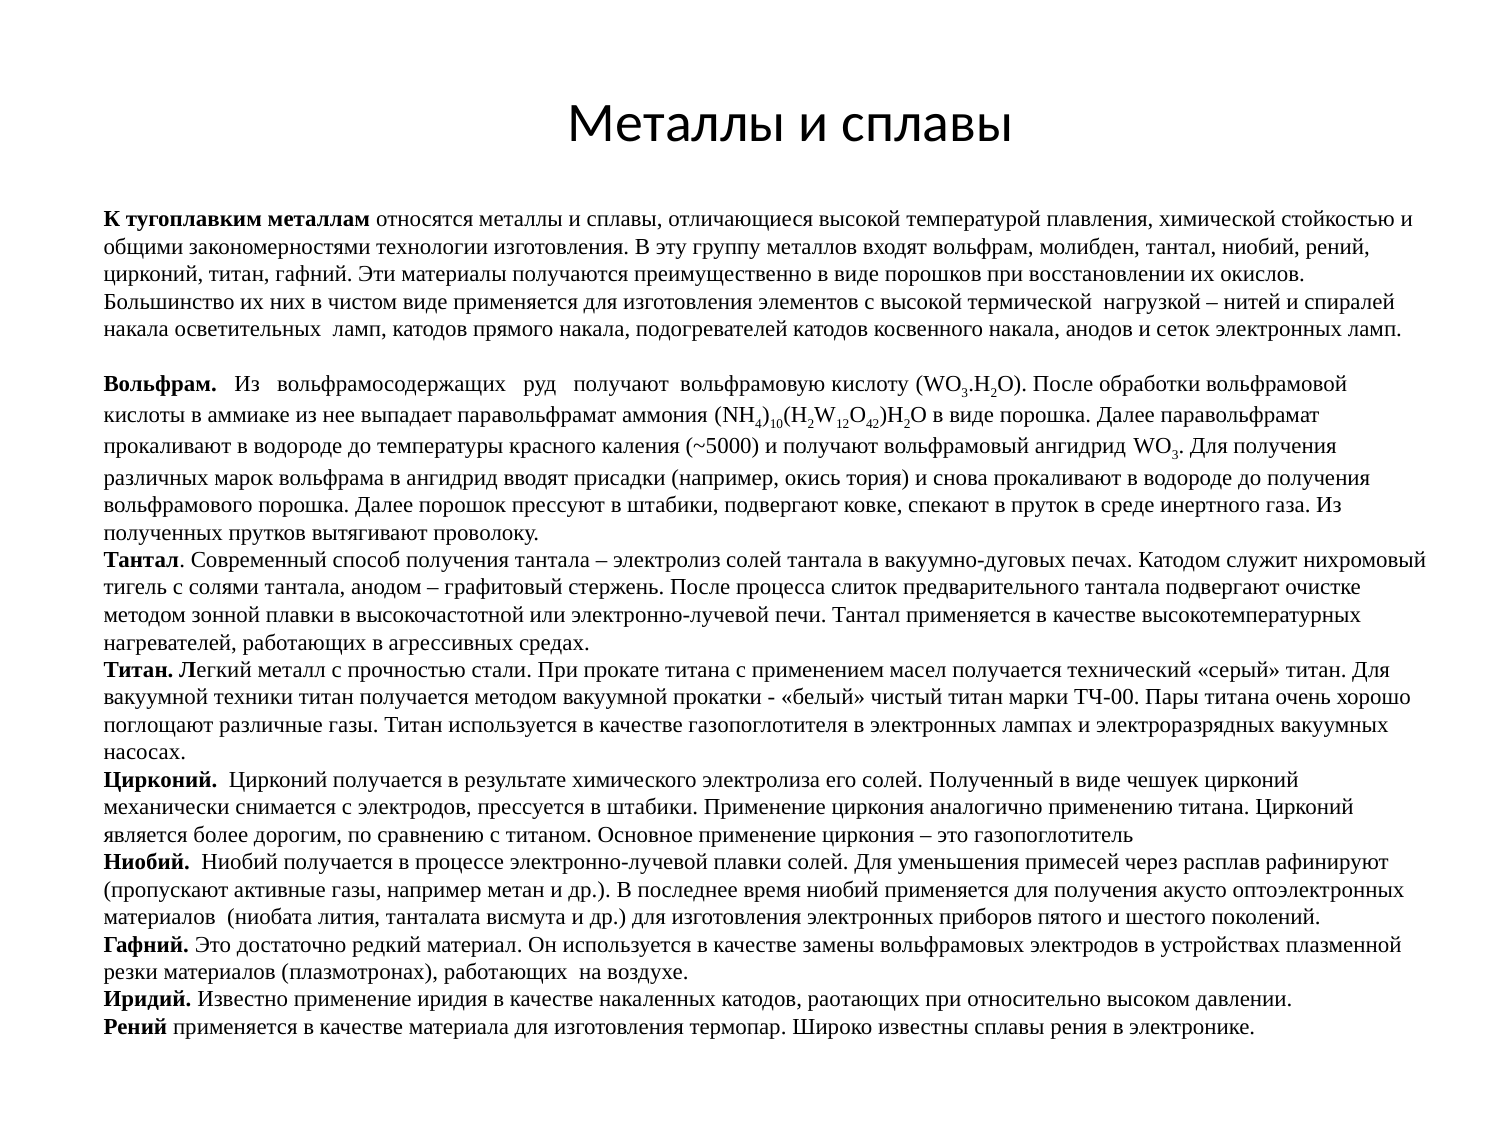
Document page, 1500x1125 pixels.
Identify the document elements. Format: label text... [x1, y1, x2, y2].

subtitle К тугоплавким металлам относятся металлы и сплавы, отличающиеся высокой температурой плавления, химической стойкостью и общими закономерностями технологии изготовления. В эту группу металлов входят вольфрам, молибден, тантал, ниобий, рений, цирконий, титан, гафний. Эти материалы получаются преимущественно в виде порошков при восстановлении их окислов. Большинство их них в чистом виде применяется для изготовления элементов с высокой термической нагрузкой – нитей и спиралей накала осветительных ламп, катодов прямого накала, подогревателей катодов косвенного накала, анодов и сеток электронных ламп. Вольфрам. Из вольфрамосодержащих руд получают вольфрамовую кислоту (WO3.H2O). После обработки вольфрамовой кислоты в аммиаке из нее выпадает паравольфрамат аммония (NH4)10(H2W12O42)H2O в виде порошка. Далее паравольфрамат прокаливают в водороде до температуры красного каления (~5000) и получают вольфрамовый ангидрид WO3. Для получения различных марок вольфрама в ангидрид вводят присадки (например, окись тория) и снова прокаливают в водороде до получения вольфрамового порошка. Далее порошок прессуют в штабики, подвергают ковке, спекают в пруток в среде инертного газа. Из полученных прутков вытягивают проволоку. Тантал. Современный способ получения тантала – электролиз солей тантала в вакуумно-дуговых печах. Катодом служит нихромовый тигель с солями тантала, анодом – графитовый стержень. После процесса слиток предварительного тантала подвергают очистке методом зонной плавки в высокочастотной или электронно-лучевой печи. Тантал применяется в качестве высокотемпературных нагревателей, работающих в агрессивных средах. Титан. Легкий металл с прочностью стали. При прокате титана с применением масел получается технический «серый» титан. Для вакуумной техники титан получается методом вакуумной прокатки - «белый» чистый титан марки ТЧ-00. Пары титана очень хорошо поглощают различные газы. Титан используется в качестве газопоглотителя в электронных лампах и электроразрядных вакуумных насосах. Цирконий. Цирконий получается в результате химического электролиза его солей. Полученный в виде чешуек цирконий механически снимается с электродов, прессуется в штабики. Применение циркония аналогично применению титана. Цирконий является более дорогим, по сравнению с титаном. Основное применение циркония – это газопоглотитель Ниобий. Ниобий получается в процессе электронно-лучевой плавки солей. Для уменьшения примесей через расплав рафинируют (пропускают активные газы, например метан и др.). В последнее время ниобий применяется для получения акусто оптоэлектронных материалов (ниобата лития, танталата висмута и др.) для изготовления электронных приборов пятого и шестого поколений. Гафний. Это достаточно редкий материал. Он используется в качестве замены вольфрамовых электродов в устройствах плазменной резки материалов (плазмотронах), работающих на воздухе. Иридий. Известно применение иридия в качестве накаленных катодов, раотающих при относительно высоком давлении. Рений применяется в качестве материала для изготовления термопар. Широко известны сплавы рения в электронике. [88, 196, 1447, 1083]
title Металлы и сплавы [230, 78, 1353, 161]
